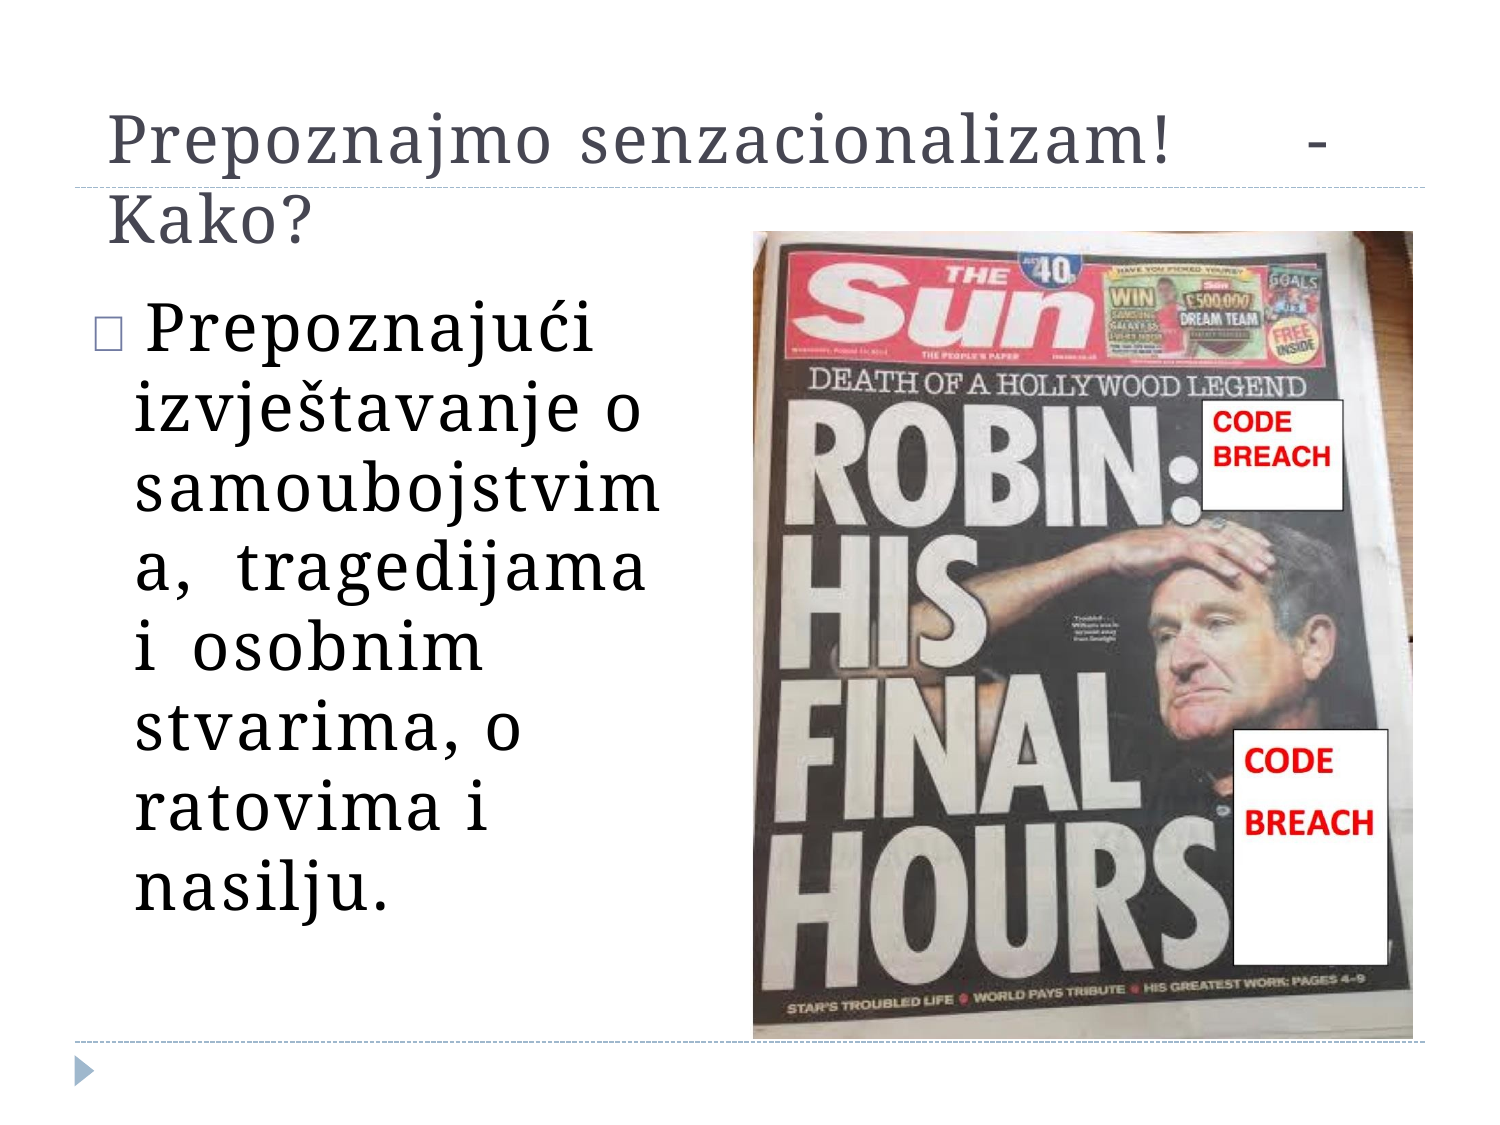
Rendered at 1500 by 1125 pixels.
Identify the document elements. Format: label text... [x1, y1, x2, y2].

text_box [74, 1055, 95, 1087]
text_box [750, 231, 1413, 1039]
text_box Prepoznajmo senzacionalizam! - Kako?  Prepoznajući izvještavanje o samoubojstvima, tragedijama i osobnim stvarima, o ratovima i nasilju. [87, 67, 1395, 924]
